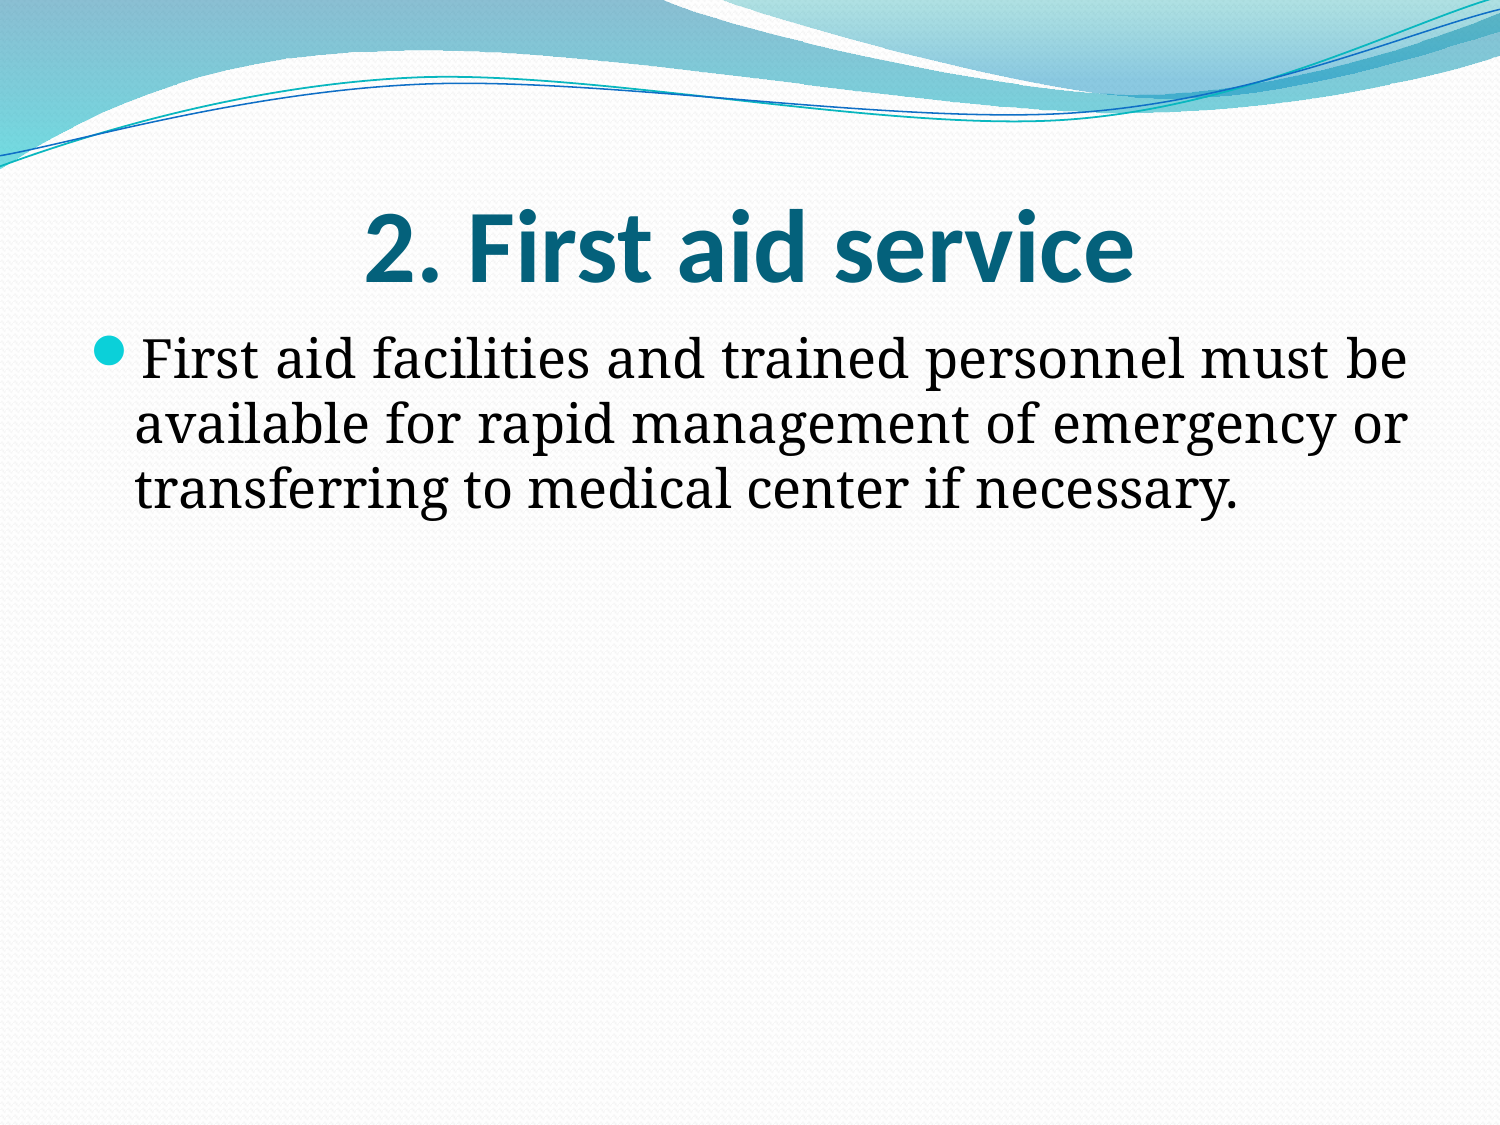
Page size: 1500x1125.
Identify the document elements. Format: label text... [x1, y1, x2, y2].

list First aid facilities and trained personnel must be available for rapid management of emergency or transferring to medical center if necessary. [75, 317, 1425, 1038]
title 2. First aid service [75, 115, 1425, 303]
